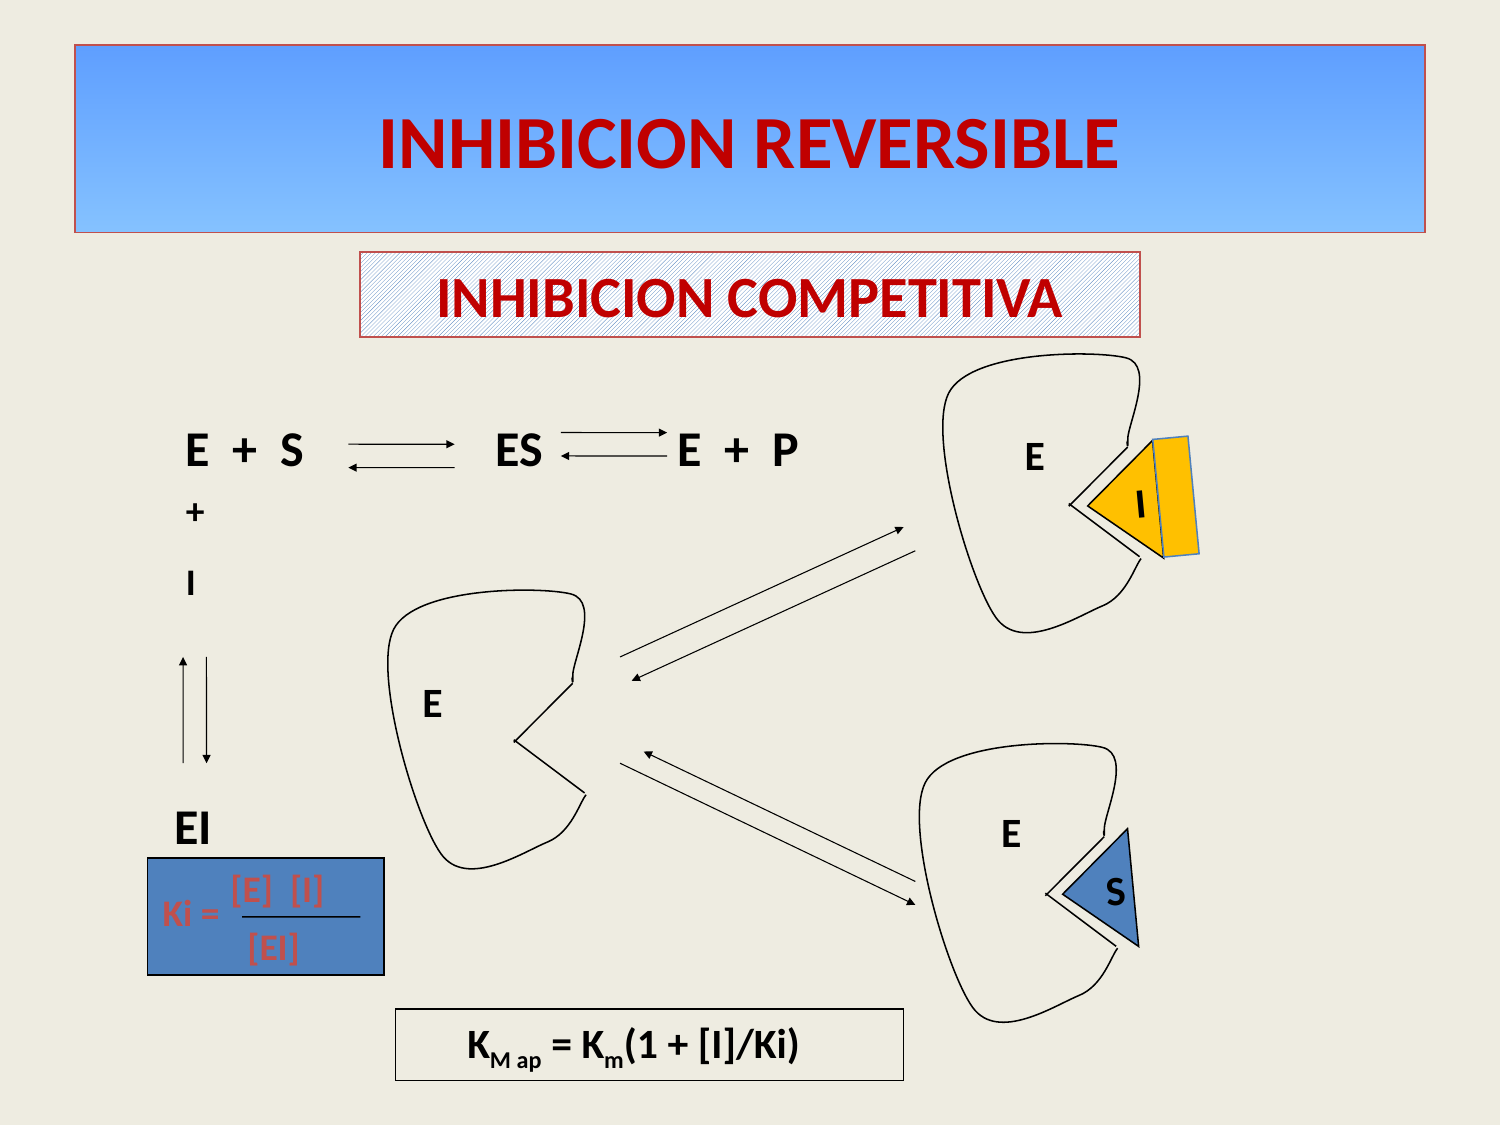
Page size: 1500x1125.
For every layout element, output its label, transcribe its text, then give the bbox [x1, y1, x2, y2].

title INHIBICION REVERSIBLE [74, 44, 1426, 233]
text_box INHIBICION COMPETITIVA [360, 252, 1140, 337]
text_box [371, 349, 1157, 1043]
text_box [170, 408, 366, 484]
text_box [159, 479, 255, 856]
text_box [1161, 437, 1194, 562]
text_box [147, 857, 385, 988]
text_box KM ap = Km(1 + [I]/Ki) [395, 1052, 904, 1081]
